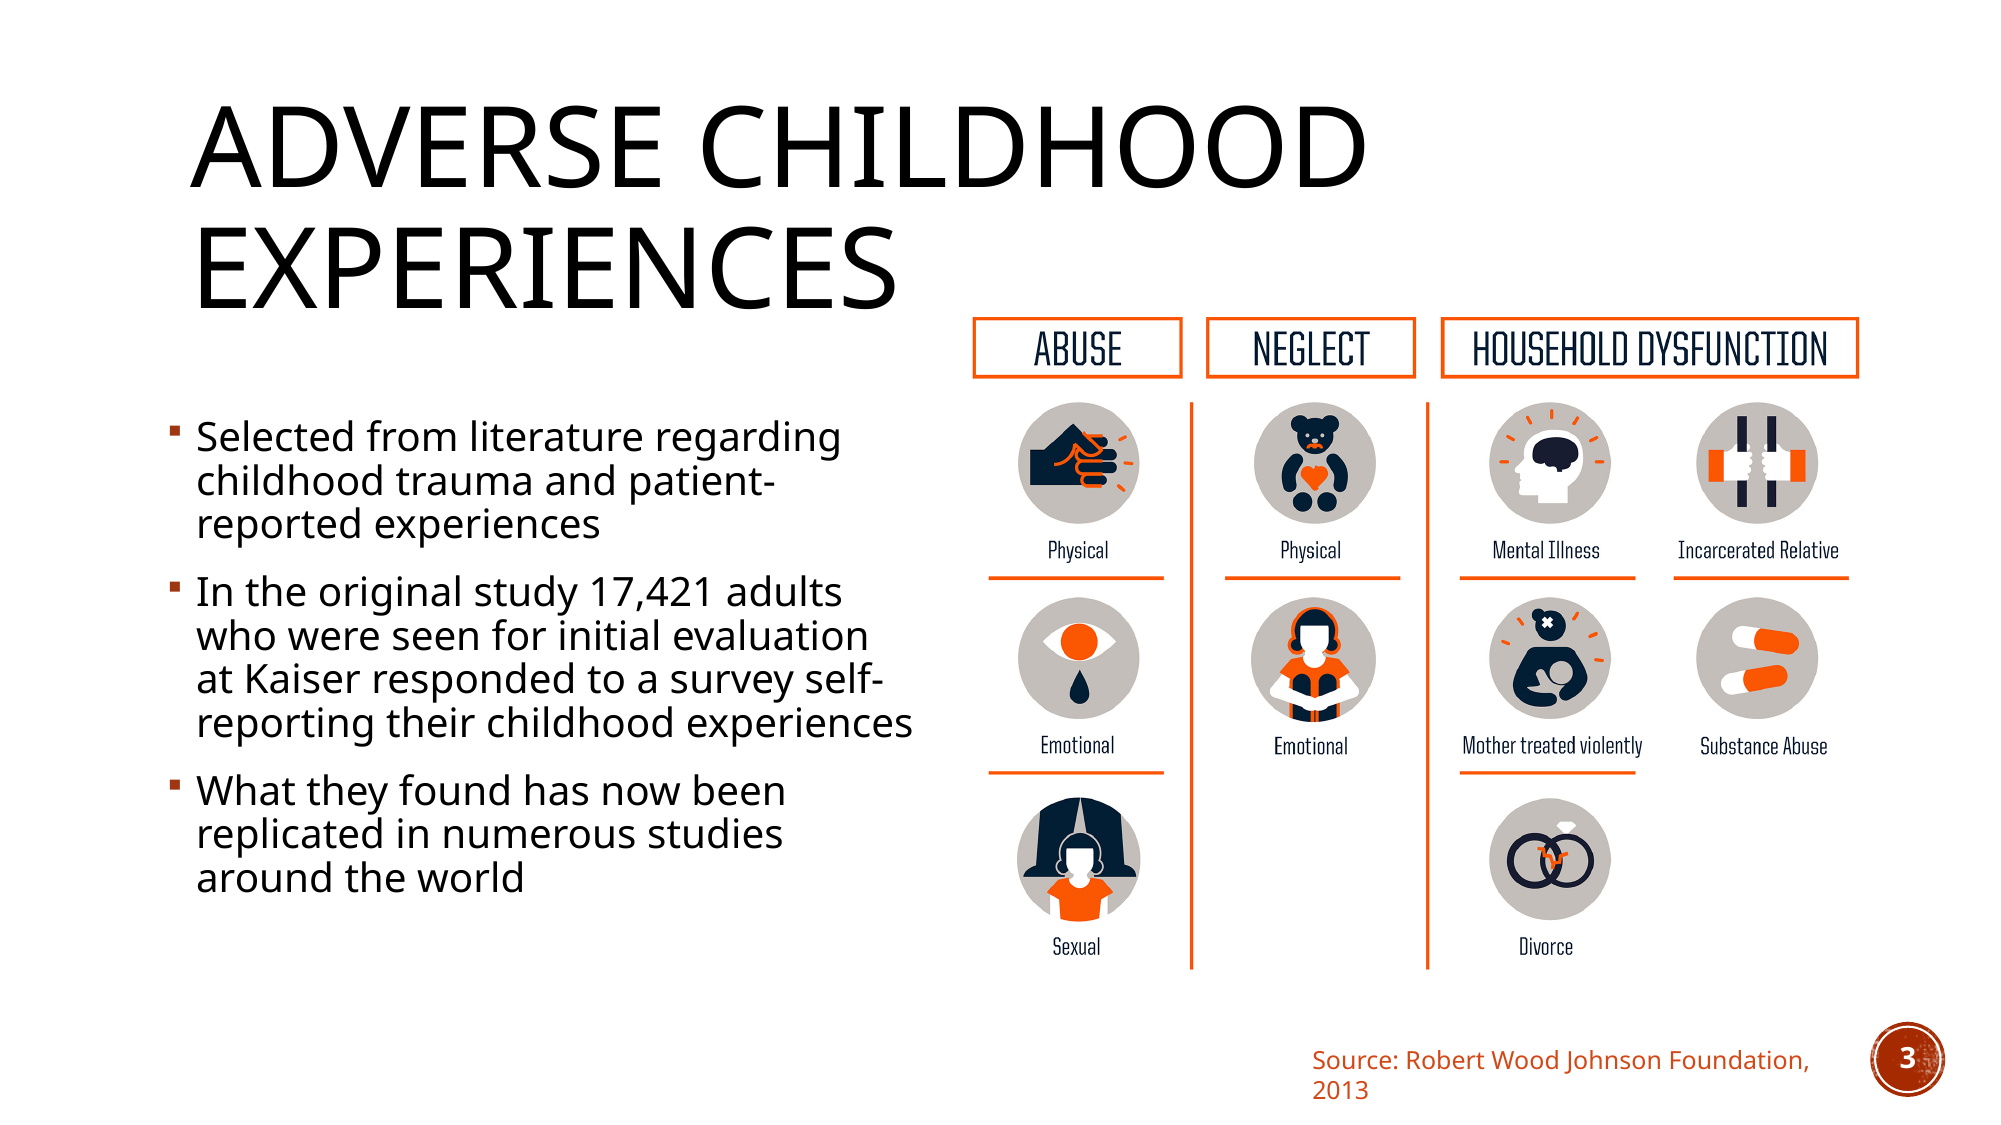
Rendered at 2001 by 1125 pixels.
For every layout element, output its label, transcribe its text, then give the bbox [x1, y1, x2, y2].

title Adverse childhood experiences [175, 79, 1826, 344]
text_box Source: Robert Wood Johnson Foundation, 2013 [1297, 1037, 1871, 1112]
slide_number 3 [1855, 1028, 1961, 1089]
list Selected from literature regarding childhood trauma and patient-reported experiences In the original study 17,421 adults who were seen for initial evaluation at Kaiser responded to a survey self-reporting their childhood experiences What they found has now been replicated in numerous studies around the world [152, 408, 933, 924]
picture [960, 304, 1871, 983]
